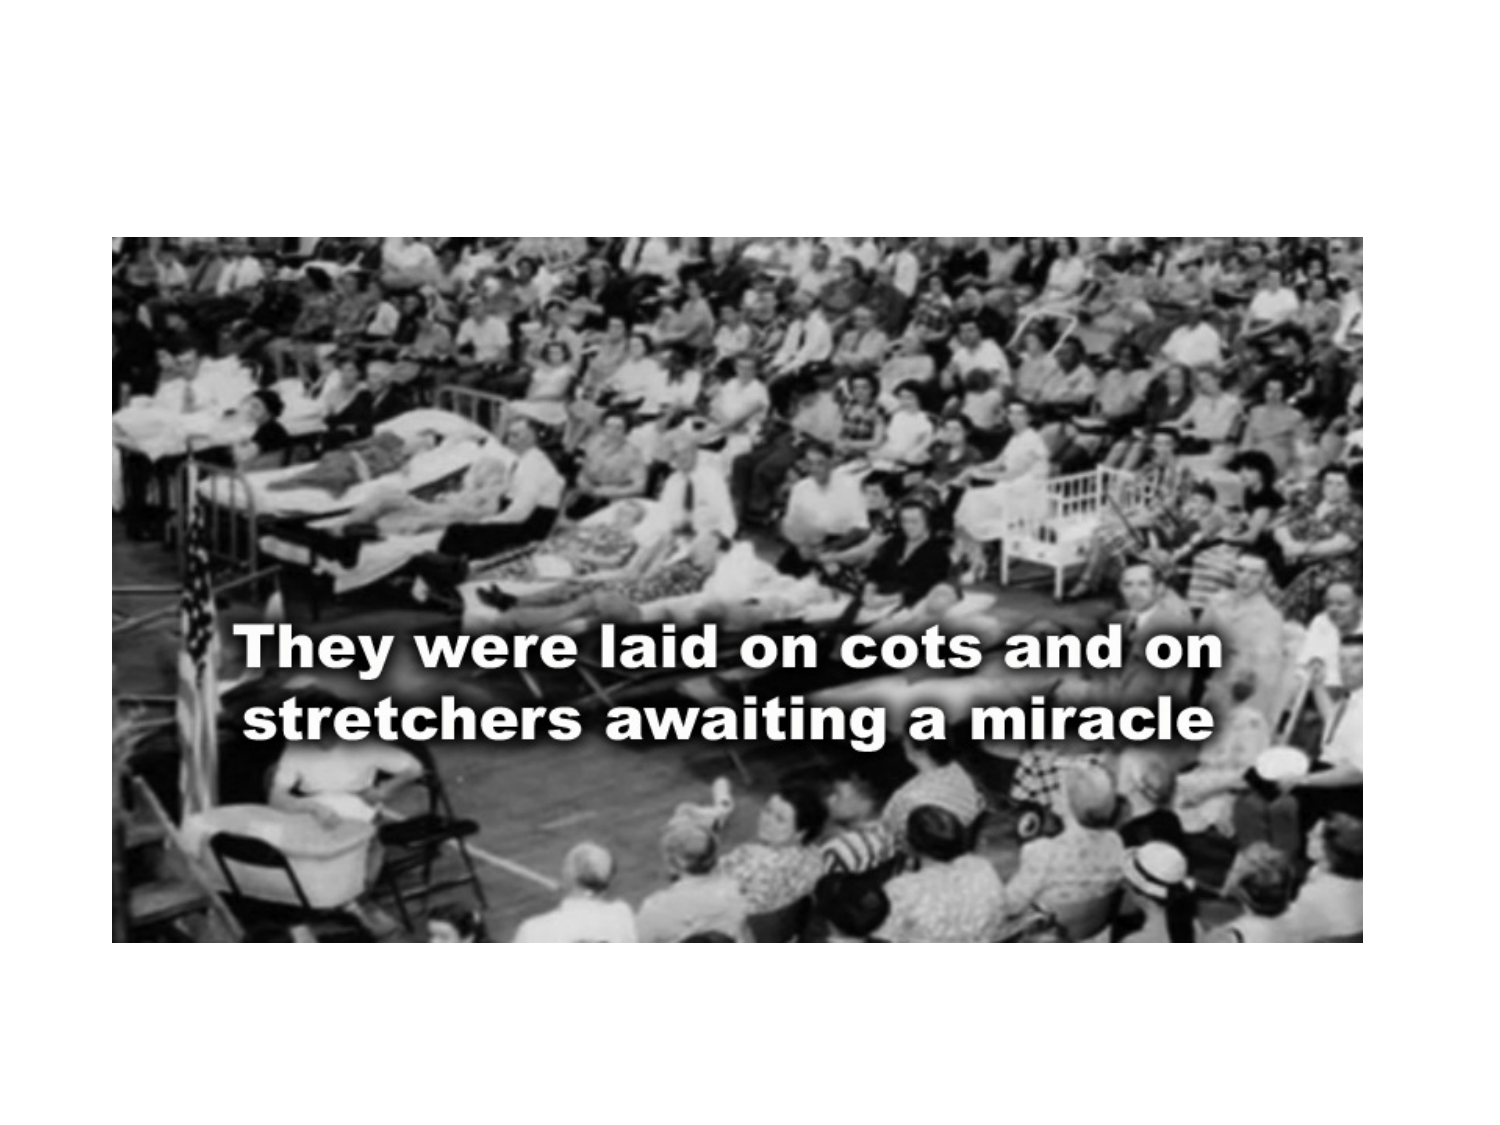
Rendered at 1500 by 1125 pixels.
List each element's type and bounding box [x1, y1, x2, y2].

picture [112, 237, 1363, 943]
